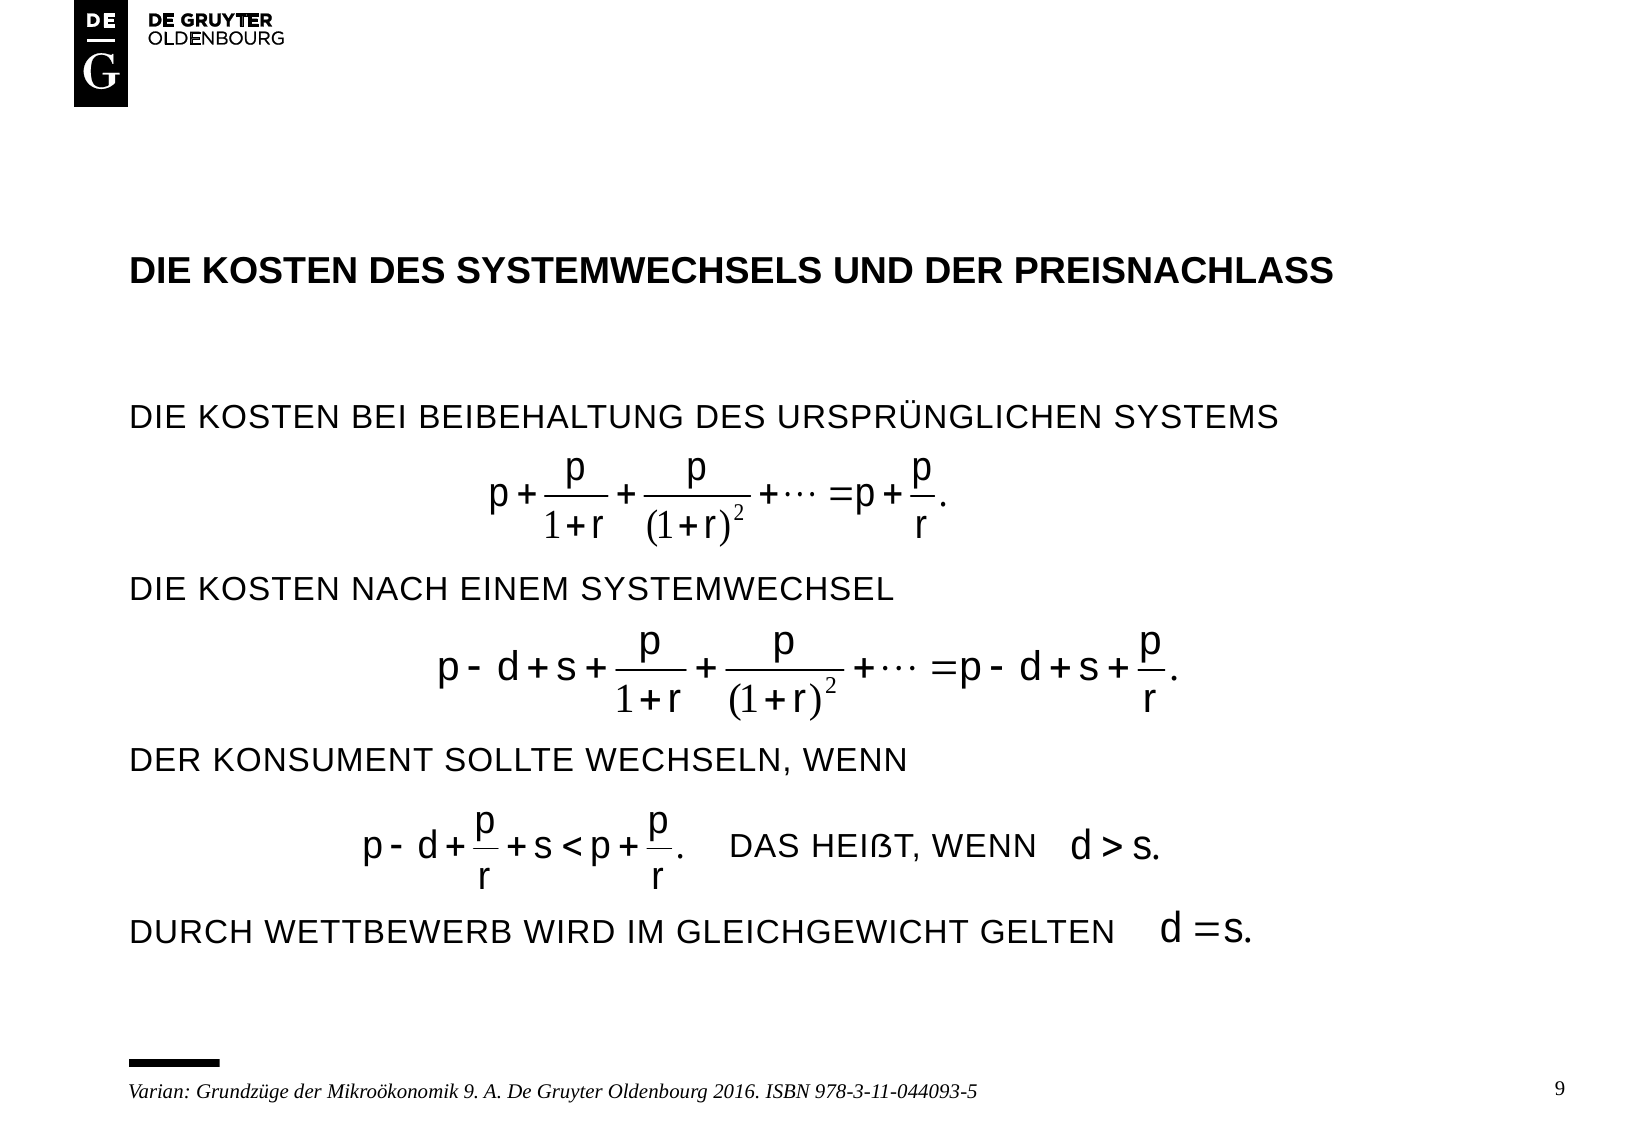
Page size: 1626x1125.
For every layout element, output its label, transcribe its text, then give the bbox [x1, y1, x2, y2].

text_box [1064, 820, 1165, 868]
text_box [432, 614, 1181, 727]
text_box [484, 441, 951, 553]
list Die kosten bei beibehaltung des ursprünglichen systems die kosten nach einem systemwechsel Der konsument sollte wechseln, wenn das heißt, wenn Durch wettbewerb wird im gleichgewicht gelten [129, 355, 1556, 1018]
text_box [357, 795, 688, 896]
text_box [1153, 901, 1258, 951]
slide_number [128, 1077, 1539, 1108]
slide_number 9 [1554, 1074, 1614, 1104]
title Die kosten des Systemwechsels und der preisnachlass [129, 245, 1556, 328]
